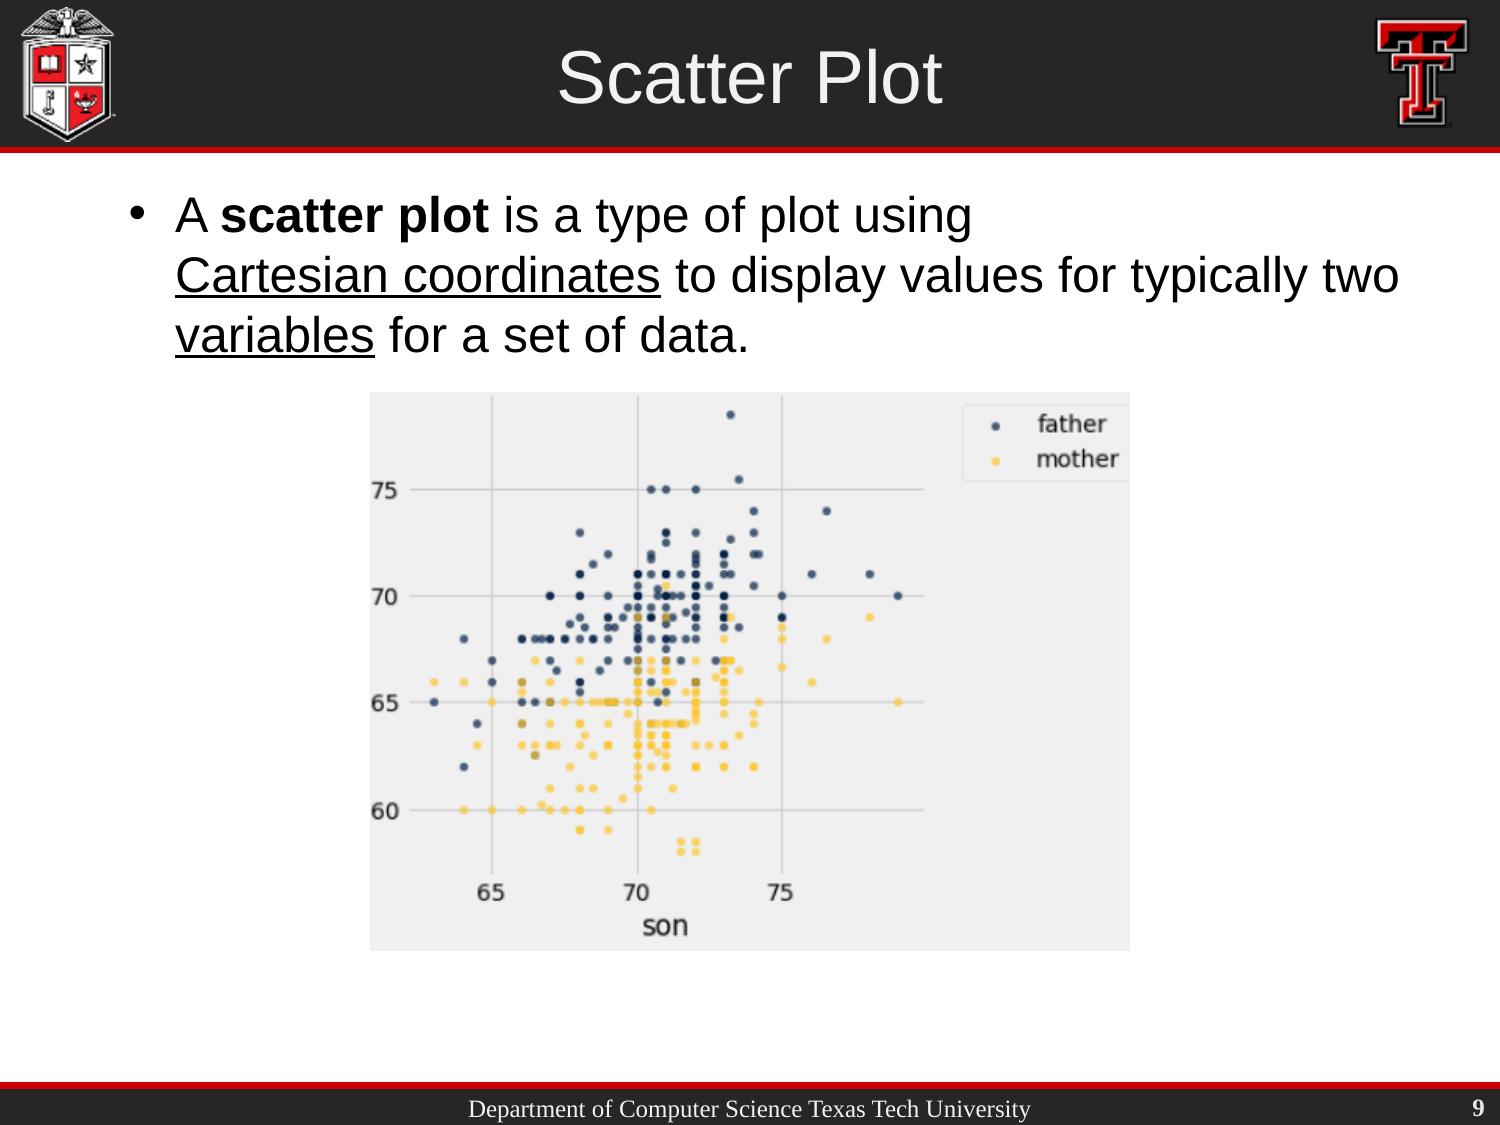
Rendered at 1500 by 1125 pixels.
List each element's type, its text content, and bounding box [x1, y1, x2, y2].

slide_number 9 [1392, 1086, 1500, 1125]
picture [370, 392, 1130, 951]
picture [1373, 14, 1472, 128]
picture [21, 7, 116, 142]
title Scatter Plot [151, 6, 1349, 141]
list A scatter plot is a type of plot using Cartesian coordinates to display values for typically two variables for a set of data. [113, 174, 1431, 1075]
